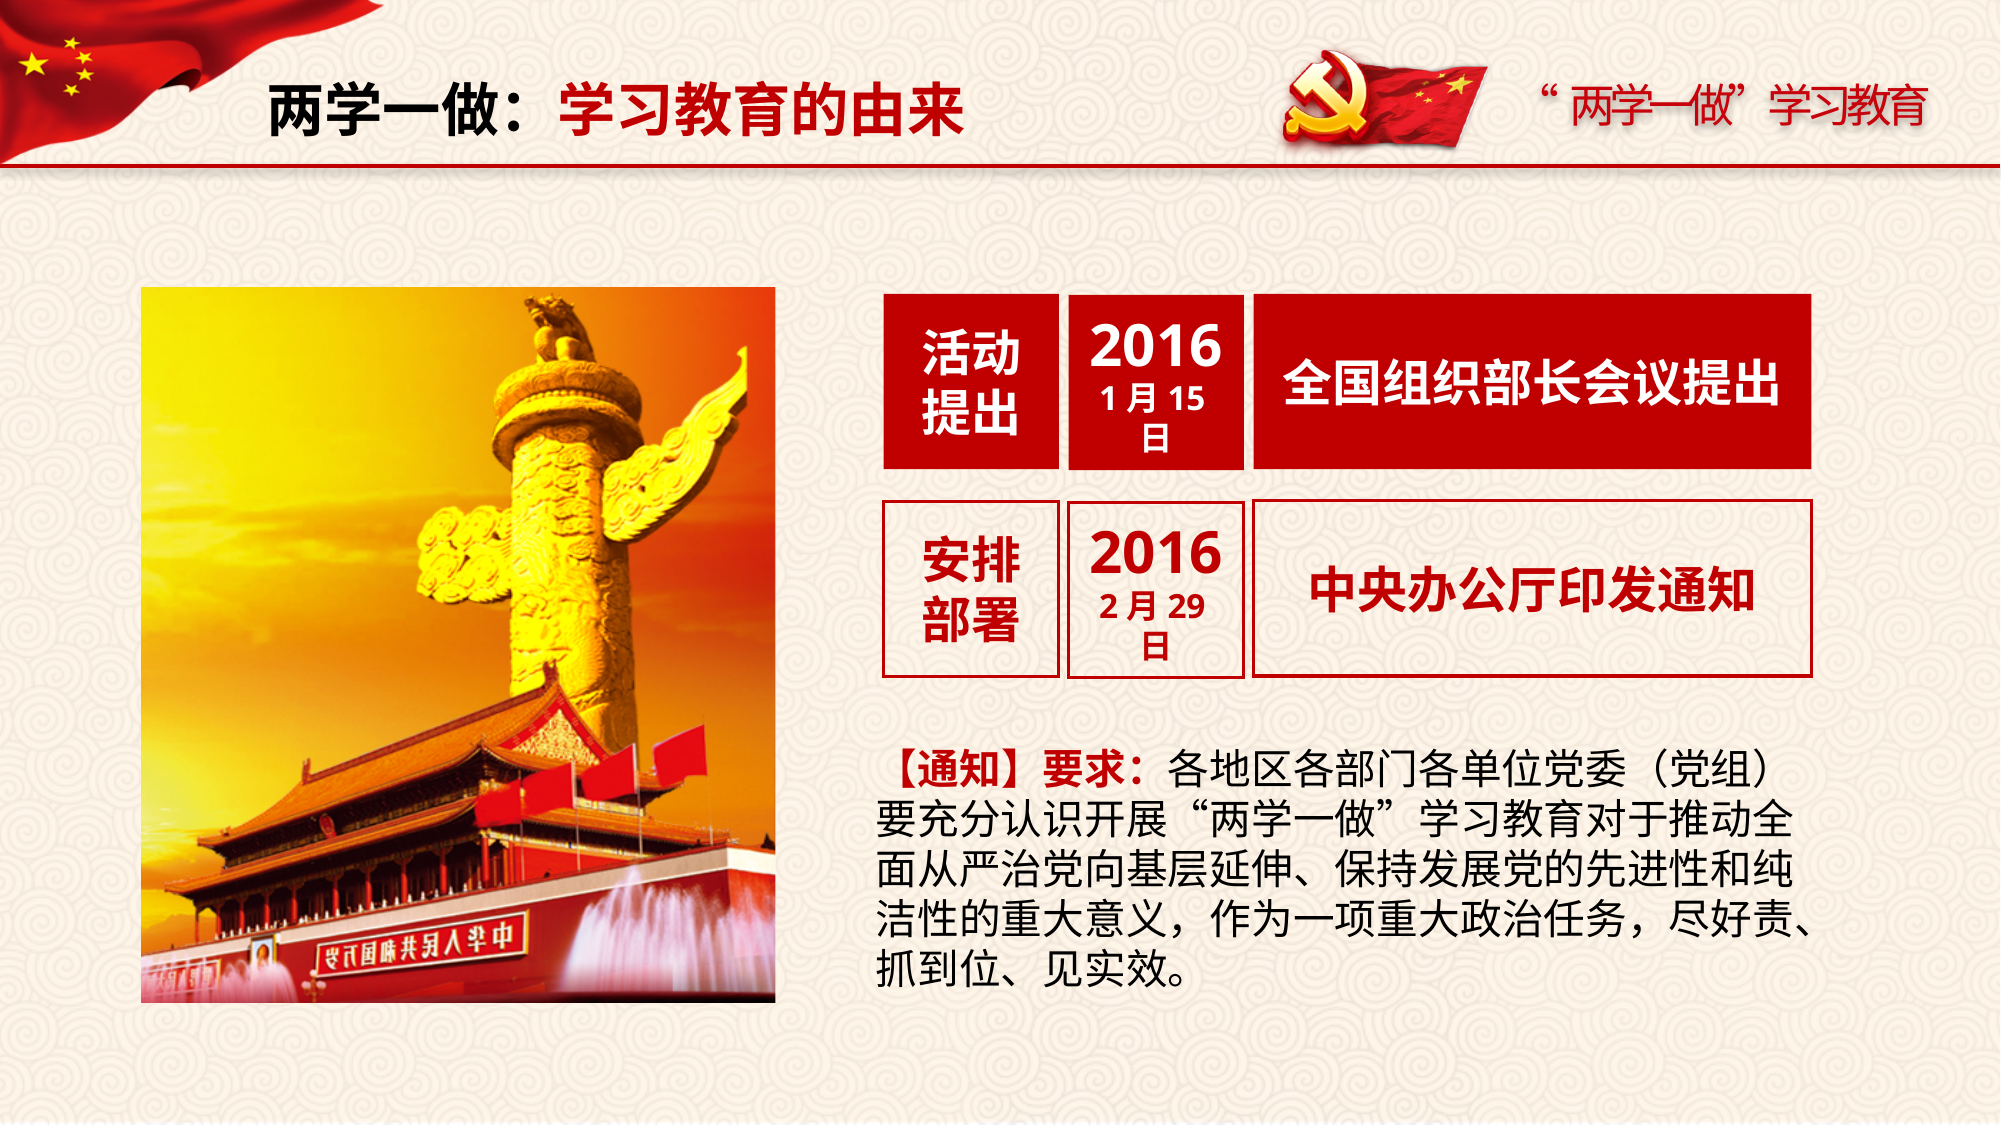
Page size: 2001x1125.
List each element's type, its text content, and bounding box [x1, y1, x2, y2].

picture [0, 0, 2001, 1125]
text_box 2016 1月15日 [1068, 294, 1245, 471]
text_box 2016 2月29日 [1068, 501, 1245, 679]
text_box 【通知】要求：各地区各部门各单位党委（党组）要充分认识开展“两学一做”学习教育对于推动全面从严治党向基层延伸、保持发展党的先进性和纯洁性的重大意义，作为一项重大政治任务，尽好责、抓到位、见实效。 [860, 735, 1850, 1001]
text_box 安排部署 [883, 500, 1060, 678]
text_box 中央办公厅印发通知 [1253, 500, 1812, 677]
text_box 活动提出 [883, 293, 1060, 470]
text_box 全国组织部长会议提出 [1253, 293, 1812, 470]
list 两学一做：学习教育的由来 [251, 73, 1052, 144]
